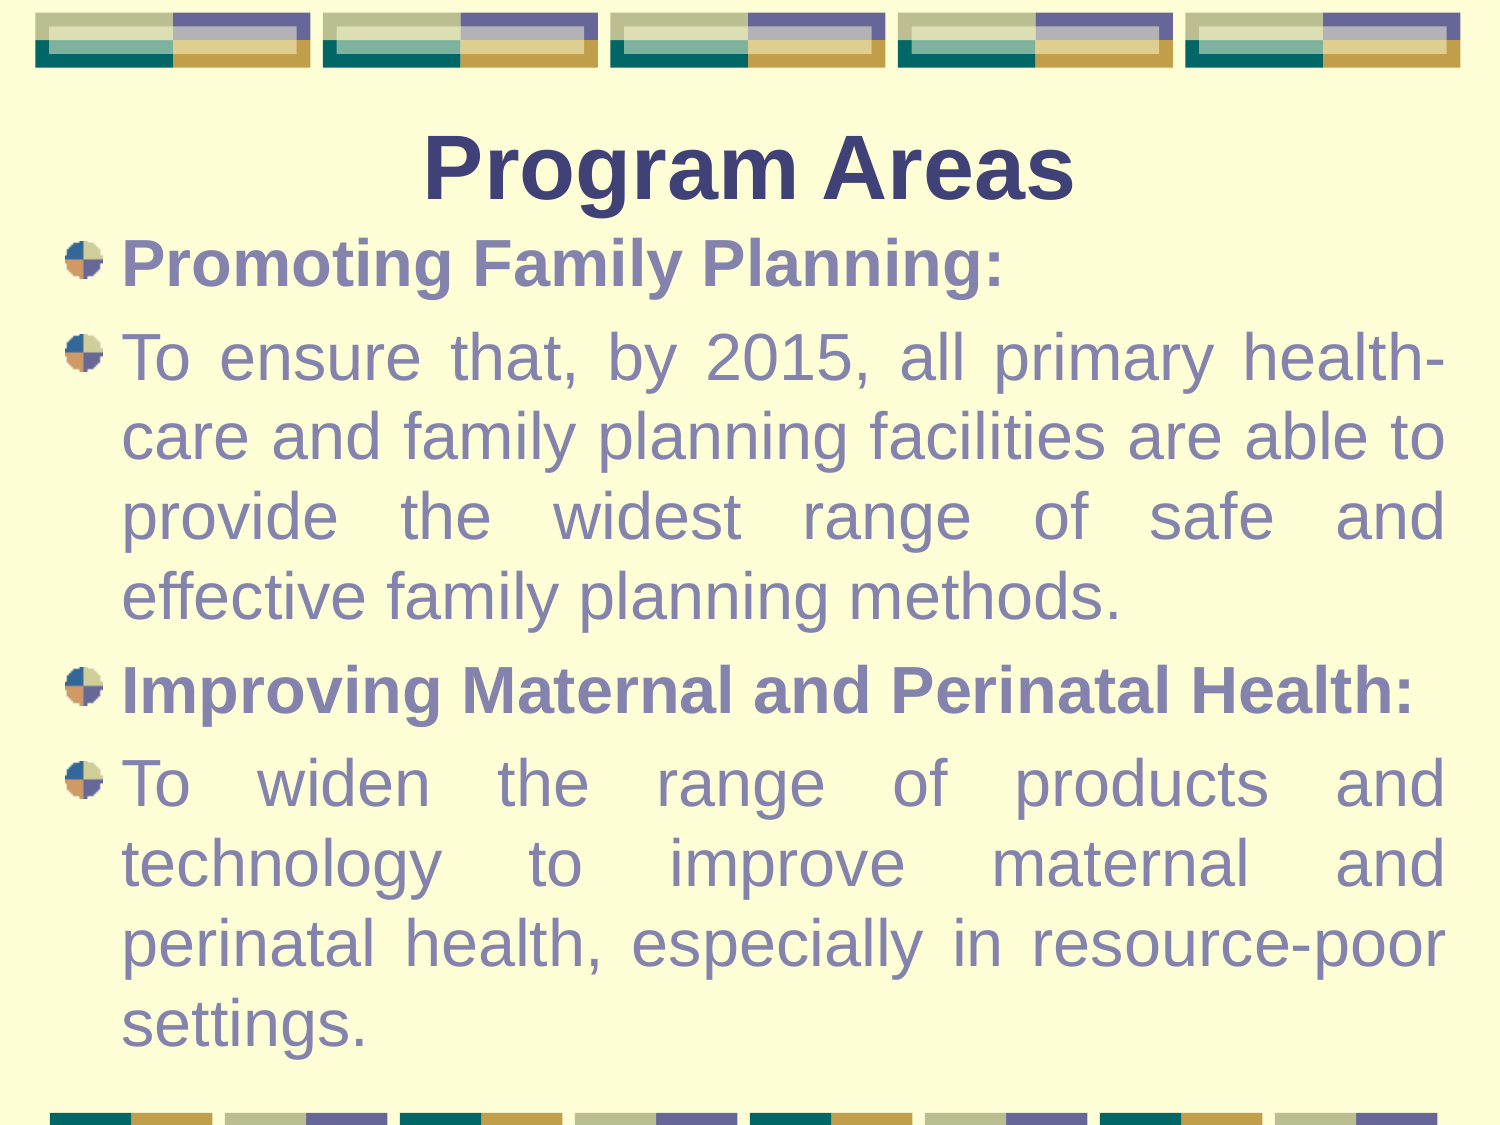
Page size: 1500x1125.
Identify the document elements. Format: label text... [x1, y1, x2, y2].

picture [65, 667, 103, 706]
picture [65, 334, 103, 372]
list Promoting Family Planning: To ensure that, by 2015, all primary health-care and family planning facilities are able to provide the widest range of safe and effective family planning methods. Improving Maternal and Perinatal Health: To widen the range of products and technology to improve maternal and perinatal health, especially in resource-poor settings. [49, 212, 1463, 1088]
picture [65, 241, 103, 279]
title Program Areas [112, 99, 1388, 212]
picture [65, 761, 103, 799]
